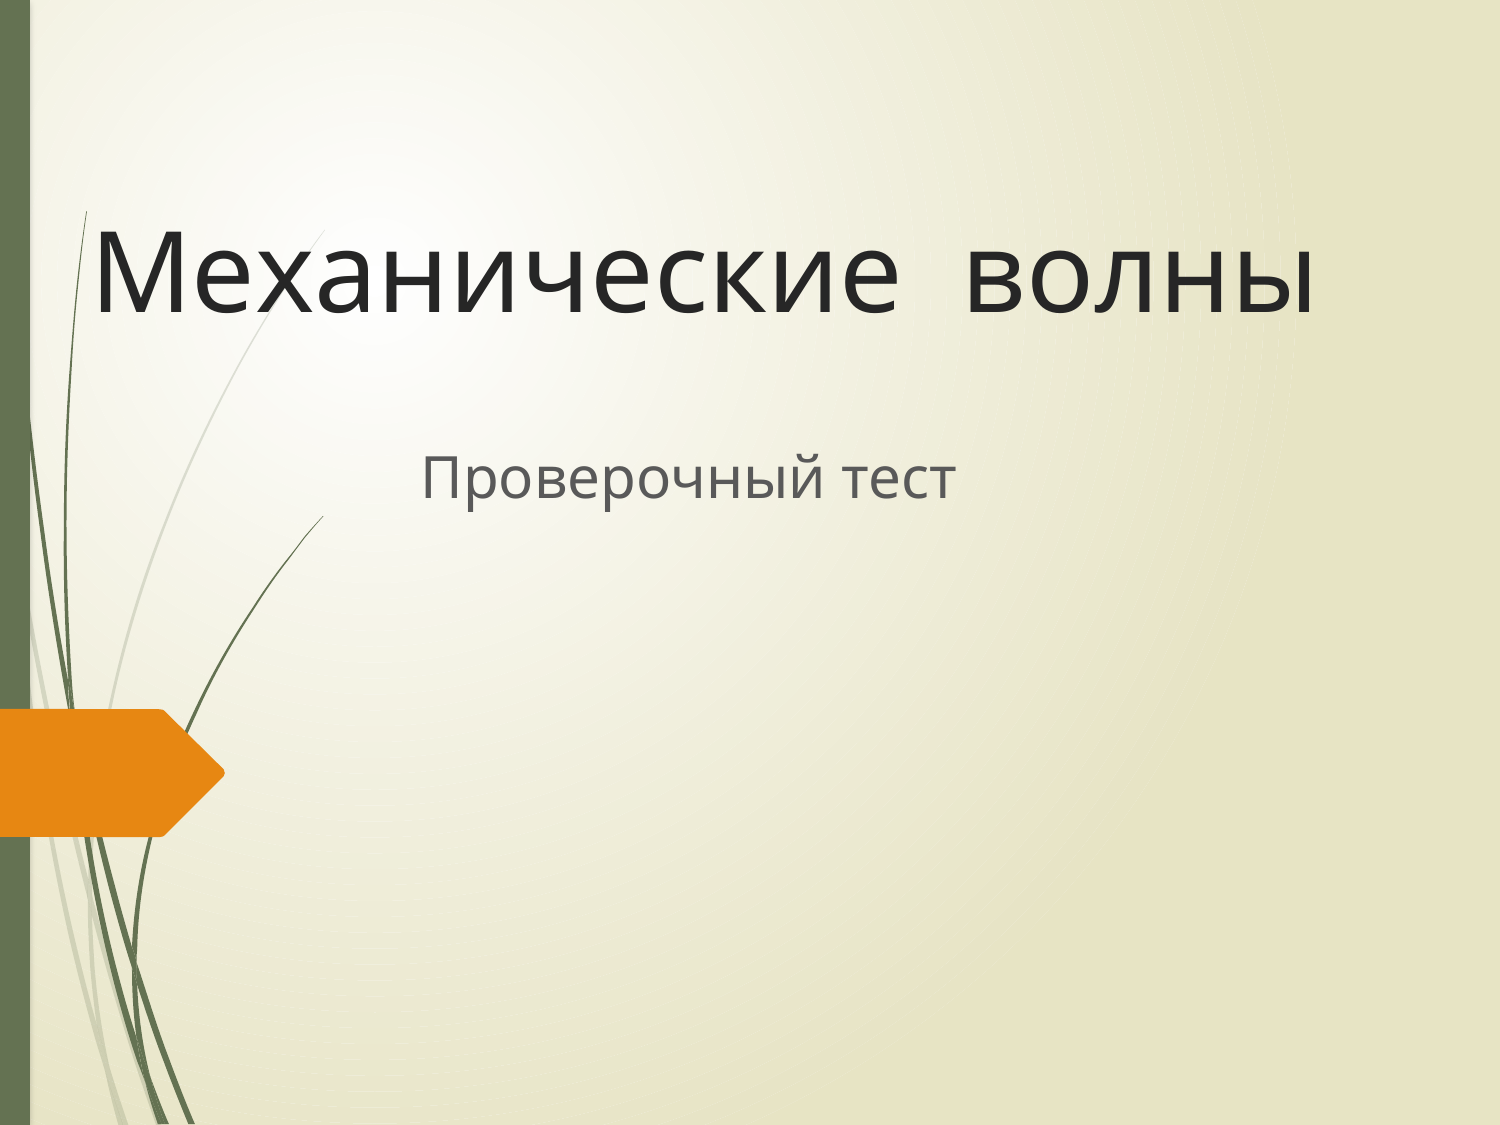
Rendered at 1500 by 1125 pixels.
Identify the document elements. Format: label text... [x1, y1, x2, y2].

title Механические волны [75, 54, 1463, 342]
subtitle Проверочный тест [75, 432, 1282, 928]
